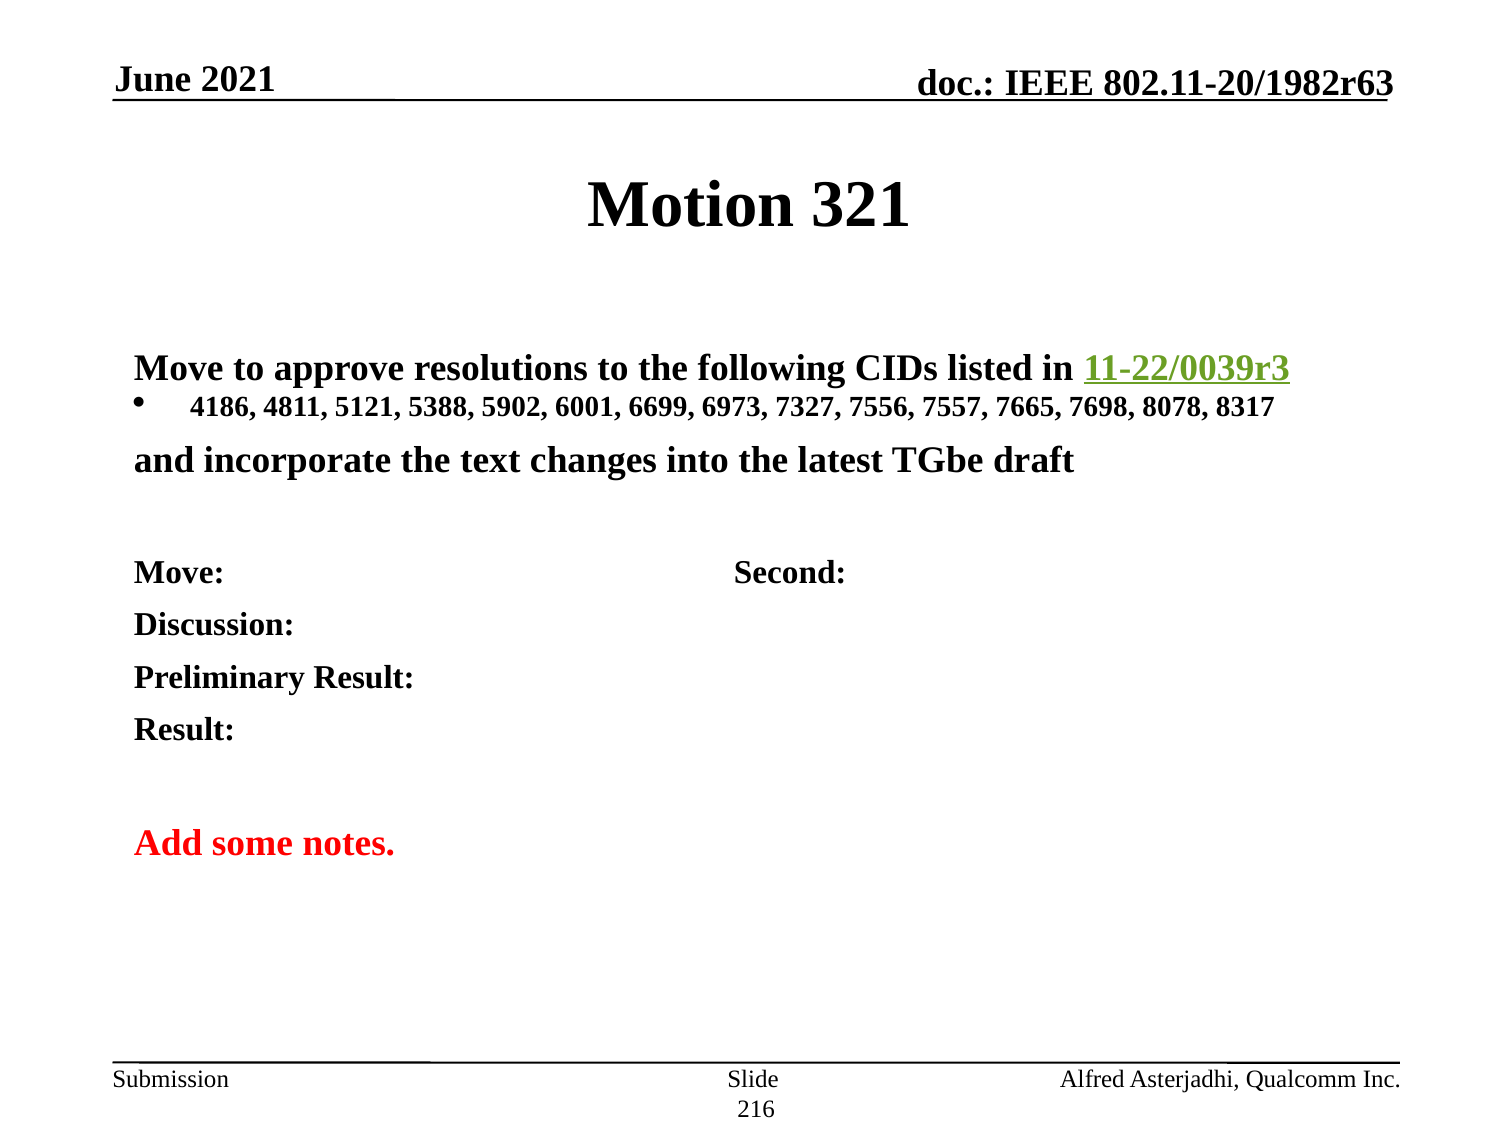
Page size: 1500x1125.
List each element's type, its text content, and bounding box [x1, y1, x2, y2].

footer Alfred Asterjadhi, Qualcomm Inc. [878, 1061, 1402, 1093]
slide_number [114, 54, 423, 100]
title Motion 321 [112, 112, 1388, 288]
list Move to approve resolutions to the following CIDs listed in 11-22/0039r3 4186, 4811, 5121, 5388, 5902, 6001, 6699, 6973, 7327, 7556, 7557, 7665, 7698, 8078, 8317 and incorporate the text changes into the latest TGbe draft Move: Second: Discussion: Preliminary Result: Result: Add some notes. [118, 334, 1394, 1011]
slide_number Slide 216 [712, 1061, 800, 1123]
